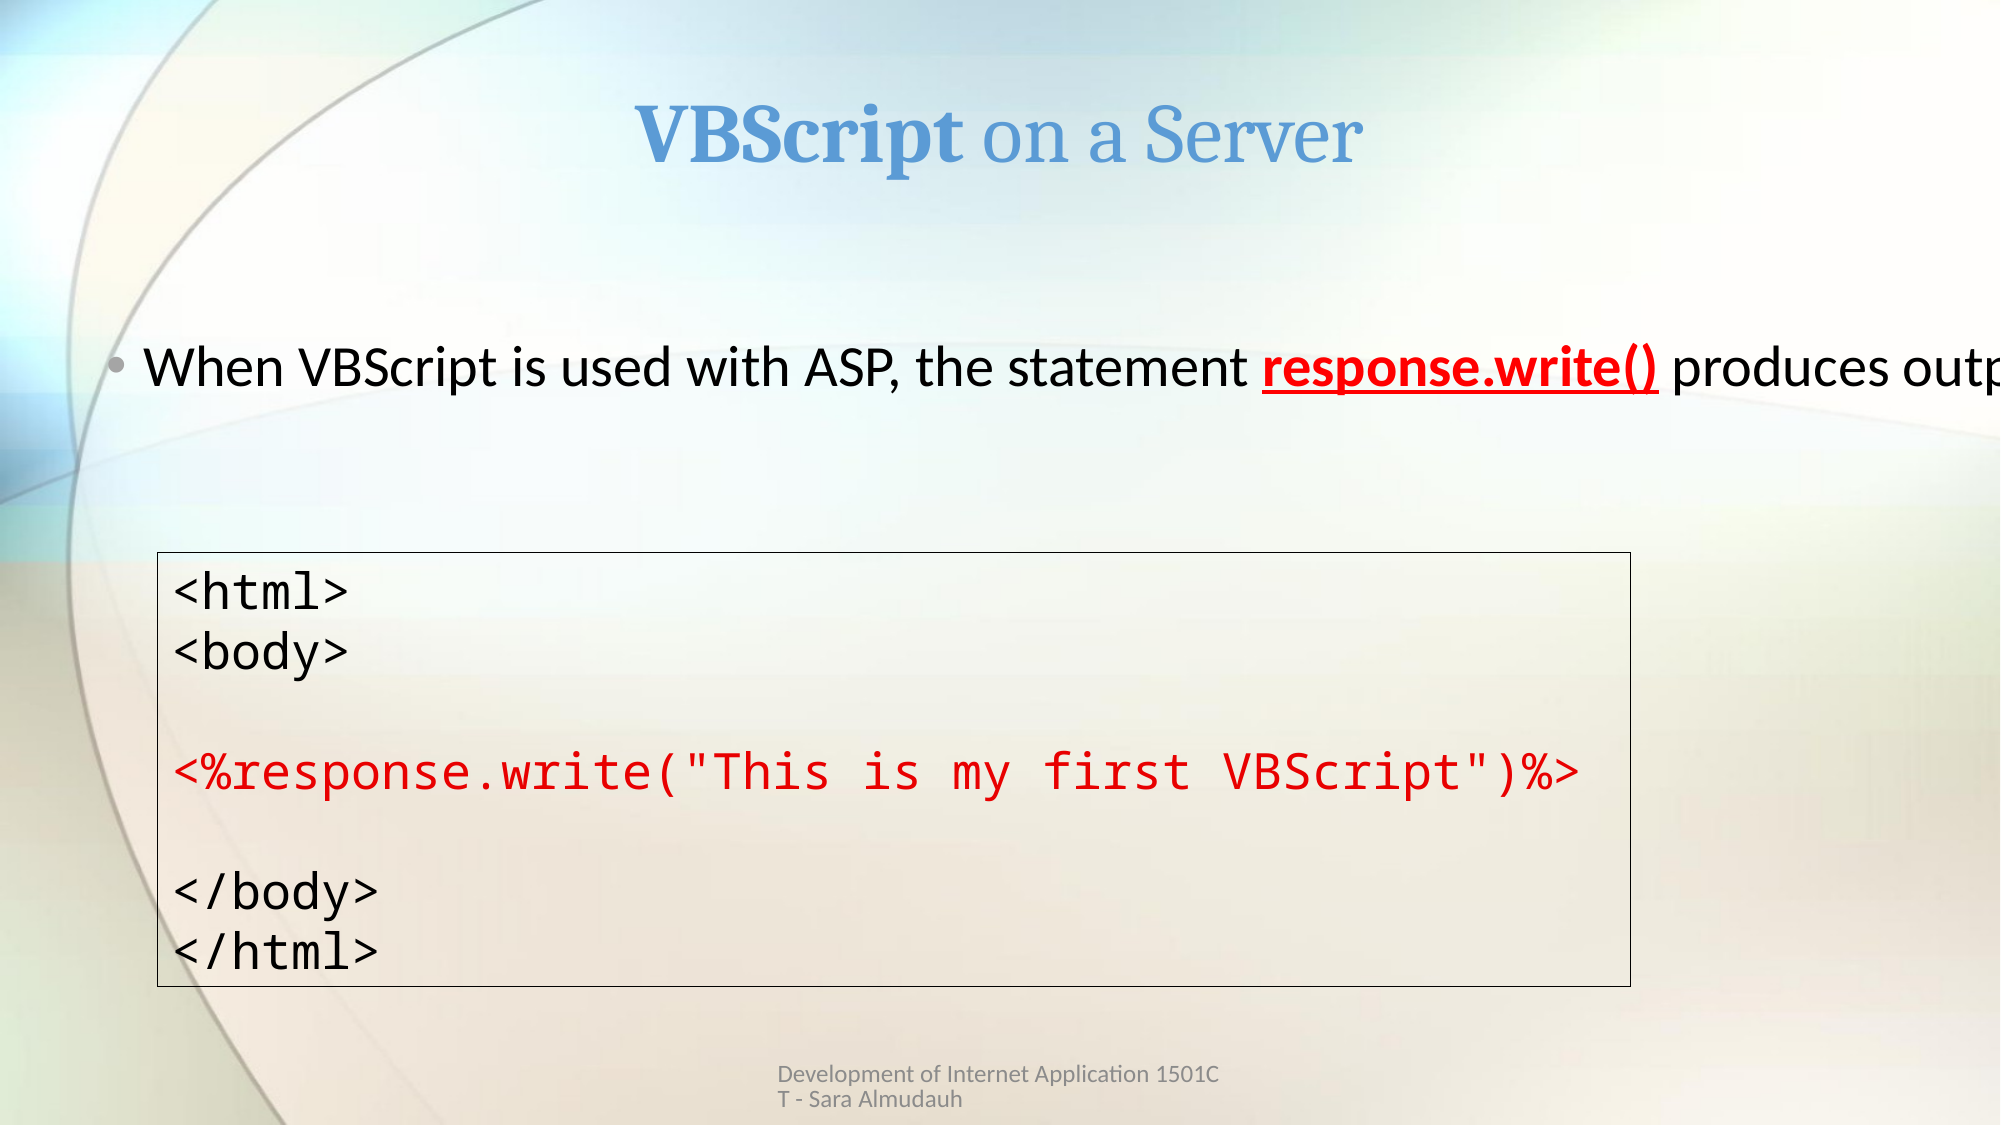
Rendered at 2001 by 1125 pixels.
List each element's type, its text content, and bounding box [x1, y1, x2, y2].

footer Development of Internet Application 1501CT - Sara Almudauh [762, 1043, 1238, 1103]
picture [0, 0, 2001, 1125]
list When VBScript is used with ASP, the statement response.write() produces output. [91, 328, 2000, 1043]
text_box <html> <body> <%response.write("This is my first VBScript")%> </body> </html> [157, 552, 1631, 987]
title VBScript on a Server [259, 70, 1741, 289]
